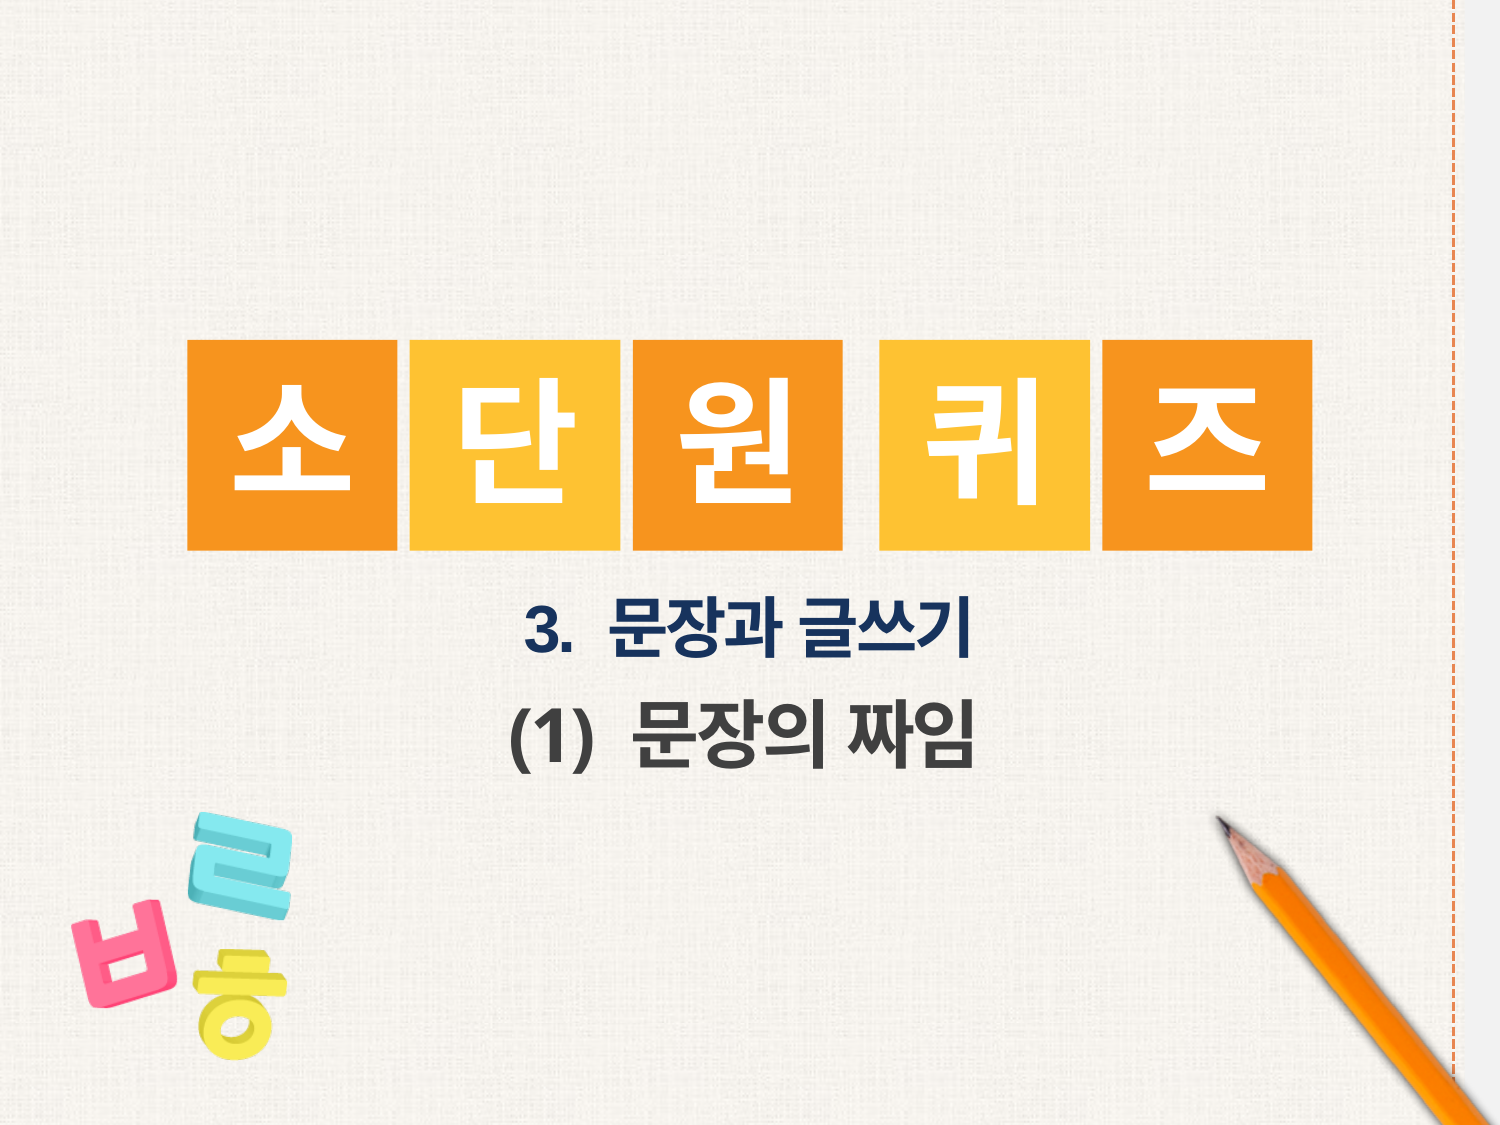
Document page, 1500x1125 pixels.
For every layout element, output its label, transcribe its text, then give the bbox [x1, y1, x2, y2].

list (1) 문장의 짜임 [100, 679, 1390, 771]
picture [71, 812, 292, 1061]
picture [1113, 802, 1500, 1125]
subtitle 3. 문장과 글쓰기 [225, 585, 1275, 667]
